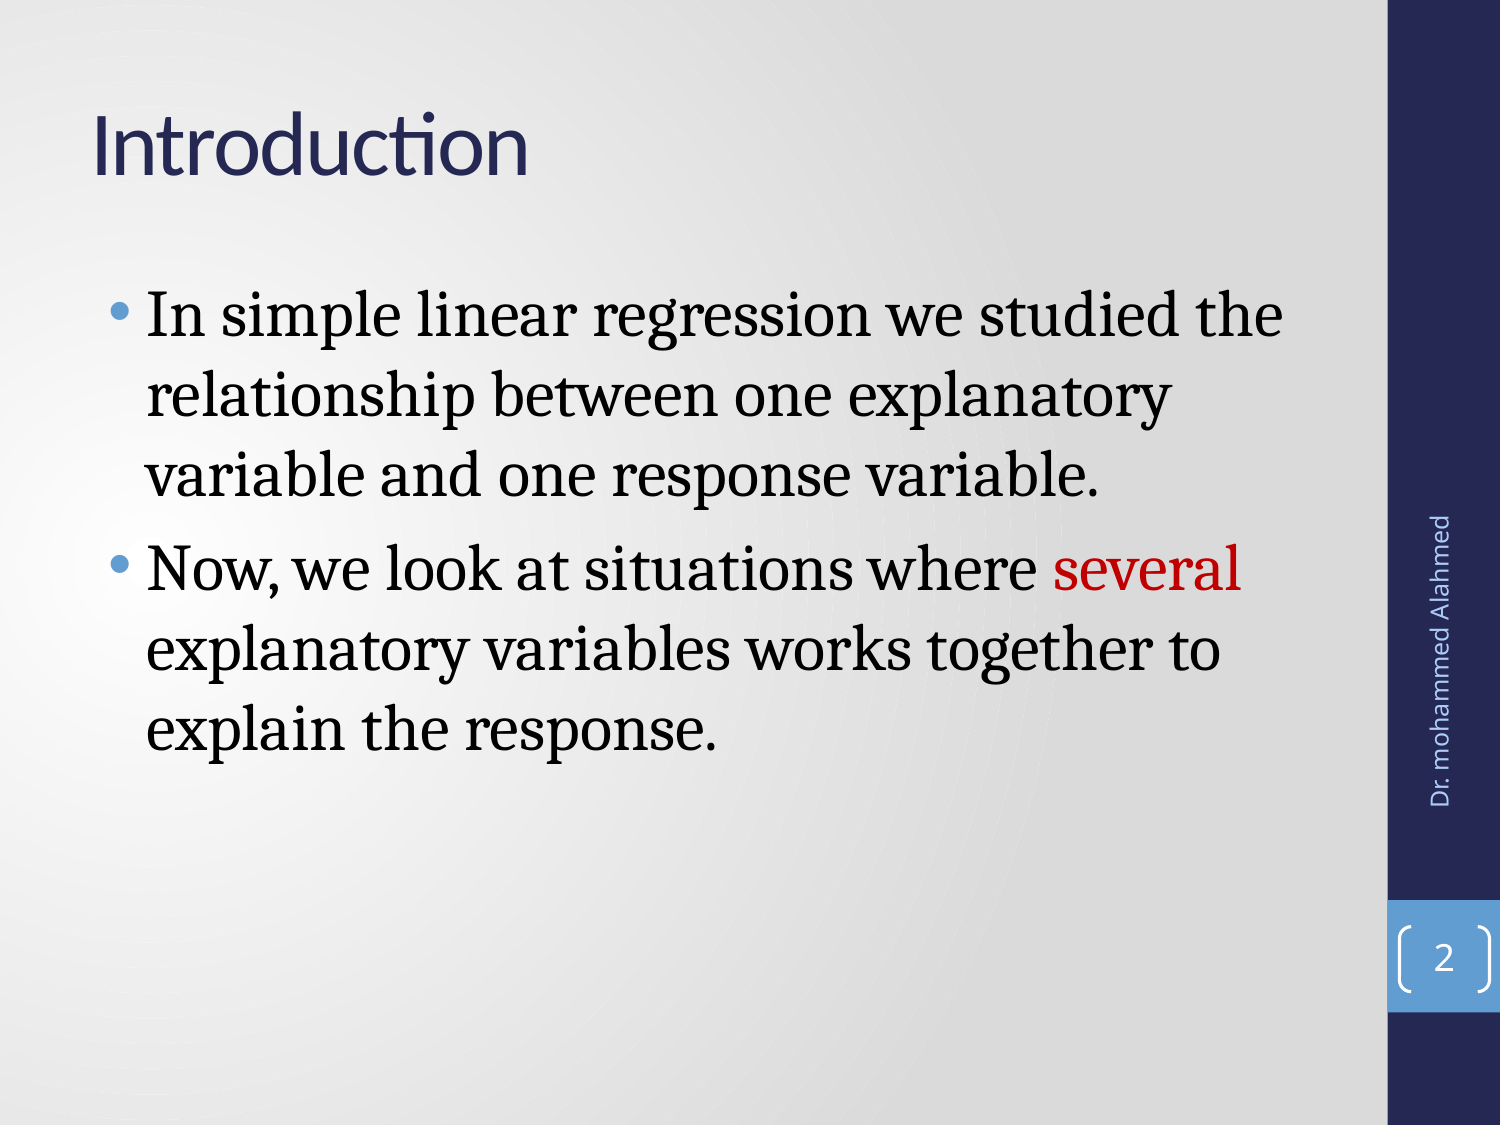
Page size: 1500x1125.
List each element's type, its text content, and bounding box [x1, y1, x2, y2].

title Introduction [75, 45, 1325, 233]
footer Dr. mohammed Alahmed [1408, 500, 1469, 889]
slide_number 2 [1397, 925, 1492, 994]
list In simple linear regression we studied the relationship between one explanatory variable and one response variable. Now, we look at situations where several explanatory variables works together to explain the response. [75, 262, 1325, 1050]
